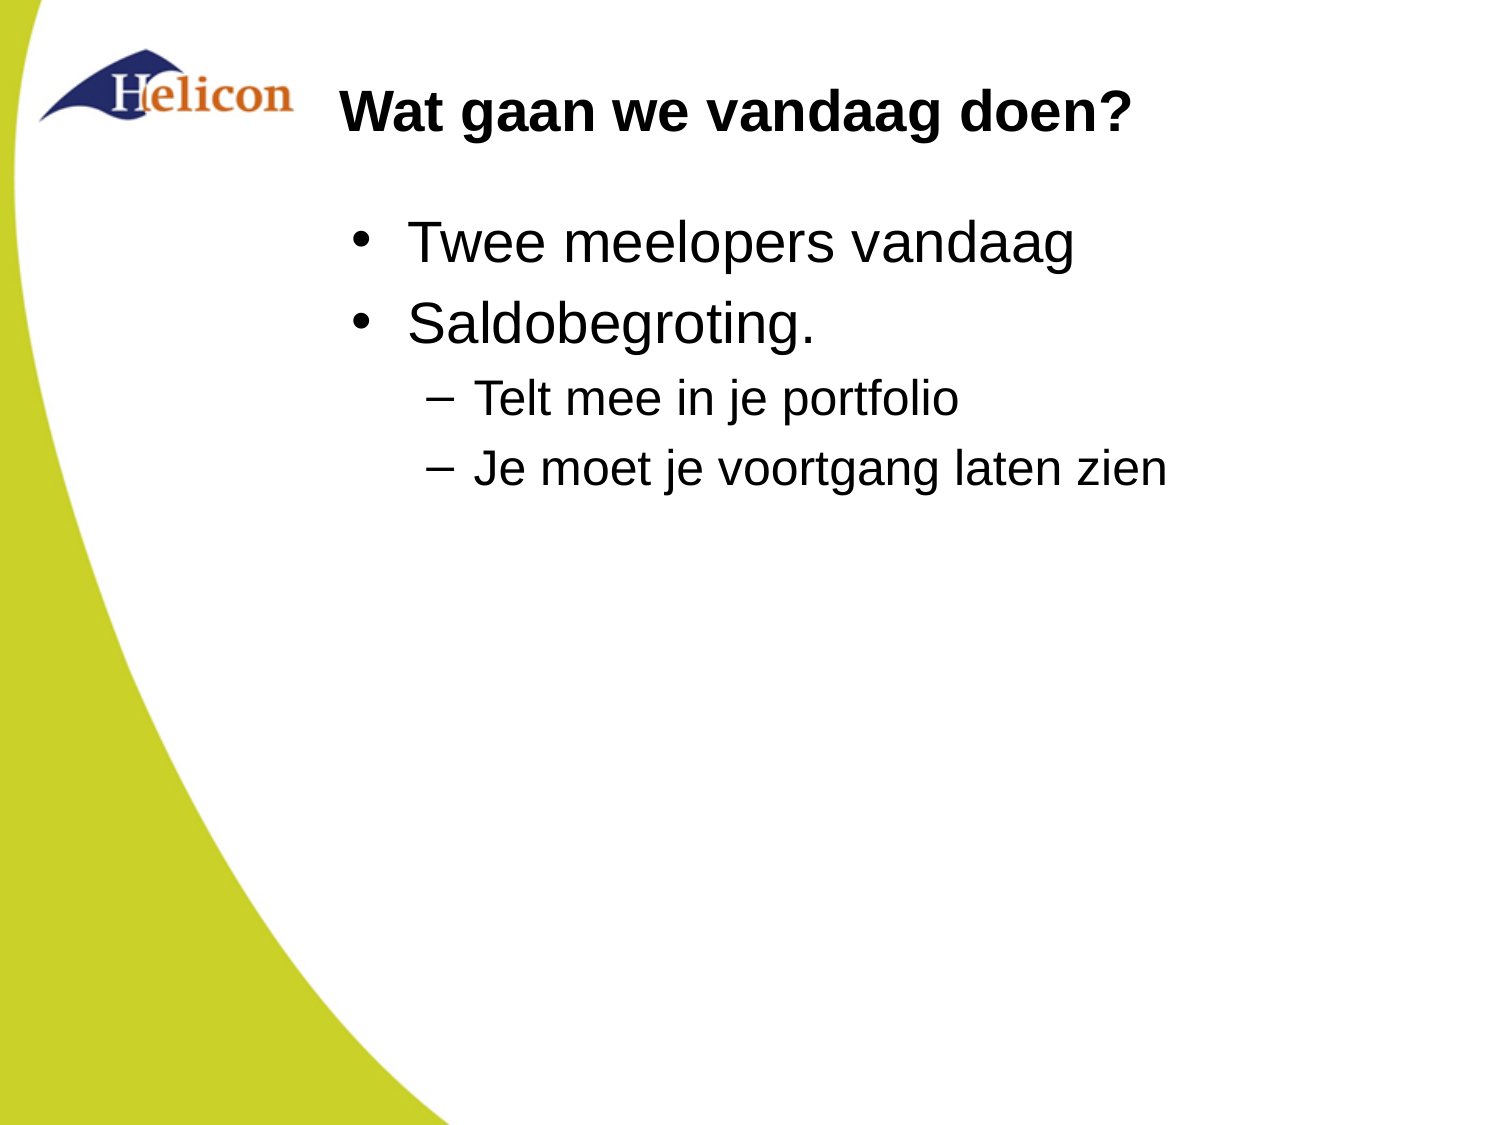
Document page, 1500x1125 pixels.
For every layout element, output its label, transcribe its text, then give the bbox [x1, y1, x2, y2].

picture [0, 0, 1500, 1125]
title Wat gaan we vandaag doen? [324, 54, 1415, 161]
list Twee meelopers vandaag Saldobegroting. Telt mee in je portfolio Je moet je voortgang laten zien [336, 196, 1425, 1005]
